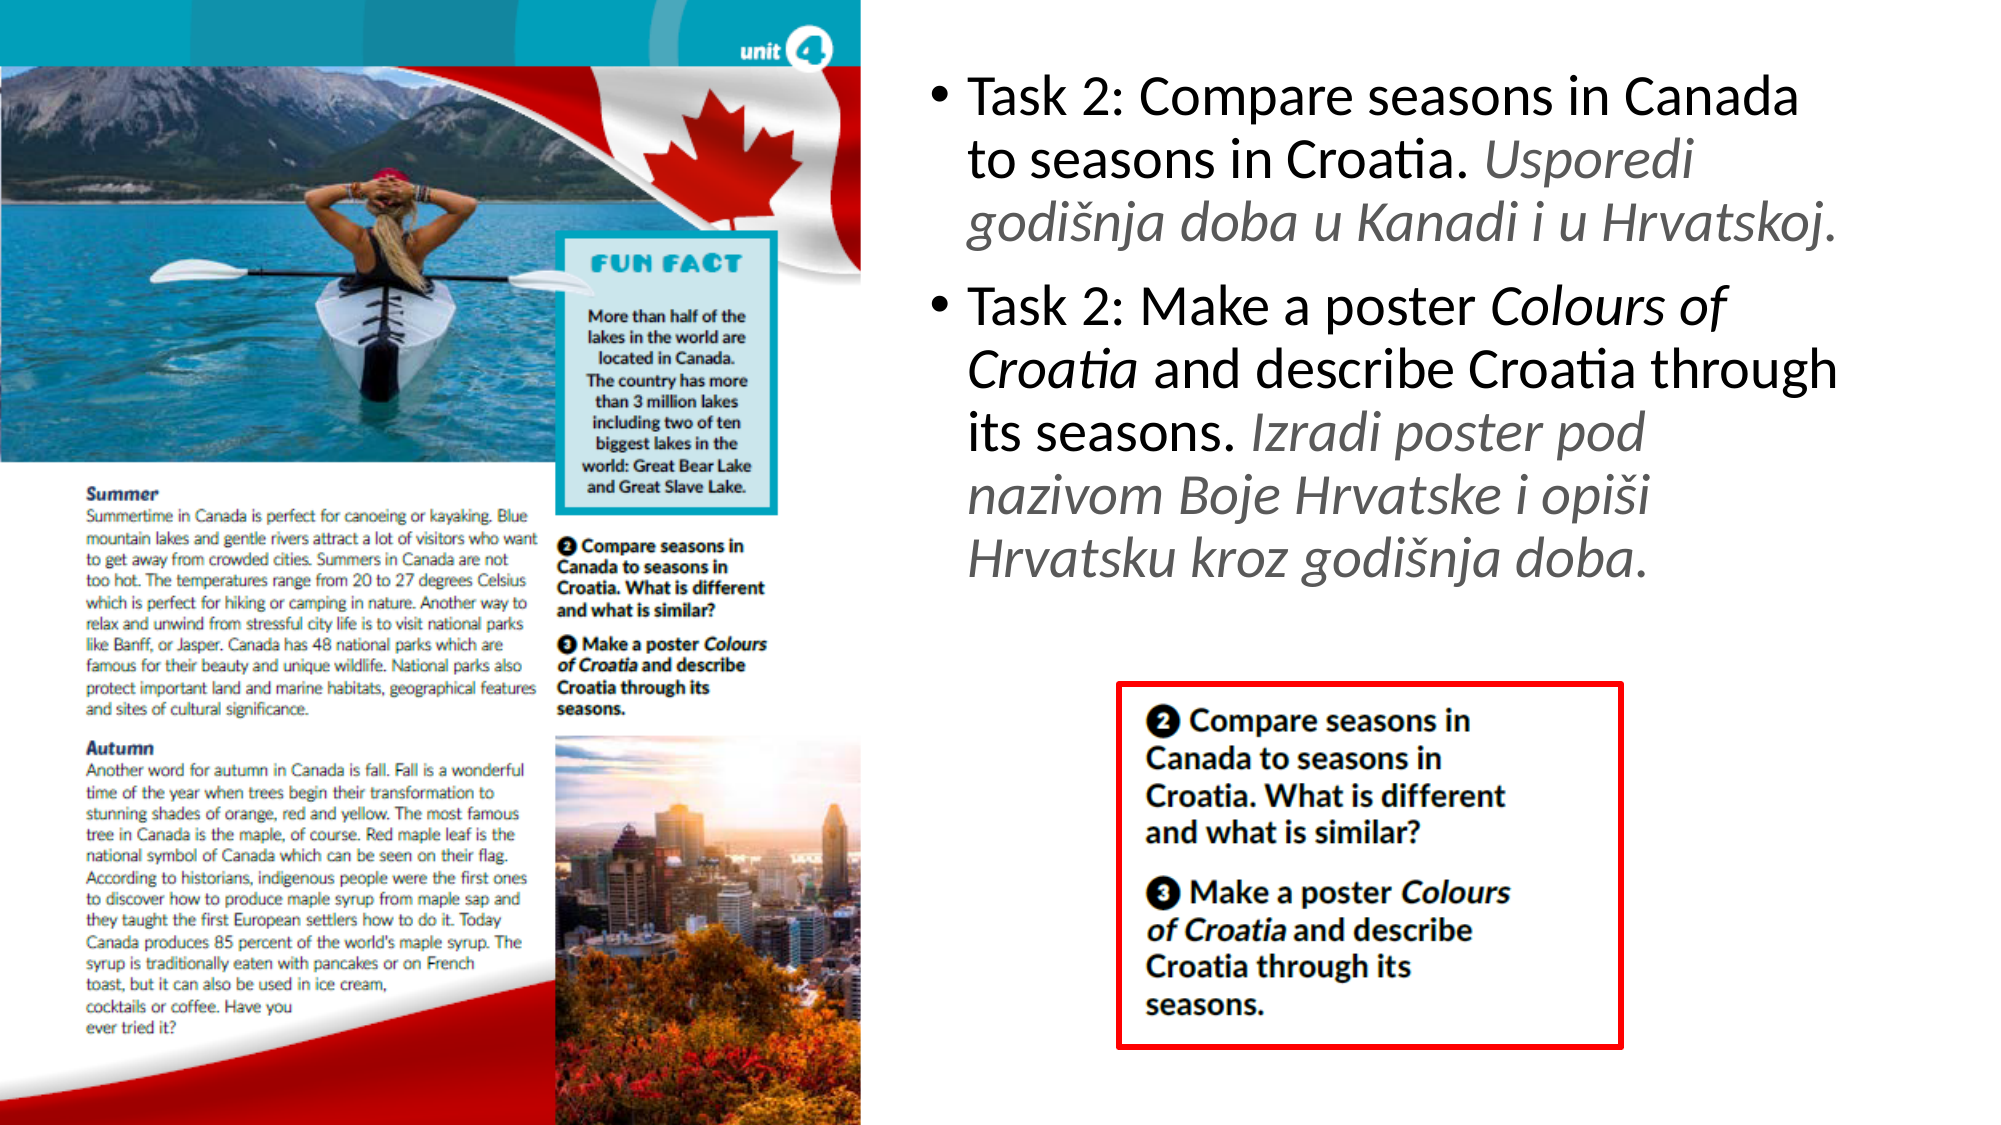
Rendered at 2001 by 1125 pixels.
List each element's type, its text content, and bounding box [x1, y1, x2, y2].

list Task 2: Compare seasons in Canada to seasons in Croatia. Usporedi godišnja doba u Kanadi i u Hrvatskoj. Task 2: Make a poster Colours of Croatia and describe Croatia through its seasons. Izradi poster pod nazivom Boje Hrvatske i opiši Hrvatsku kroz godišnja doba. [914, 57, 1869, 622]
picture [1121, 687, 1619, 1045]
picture [0, 0, 861, 1125]
